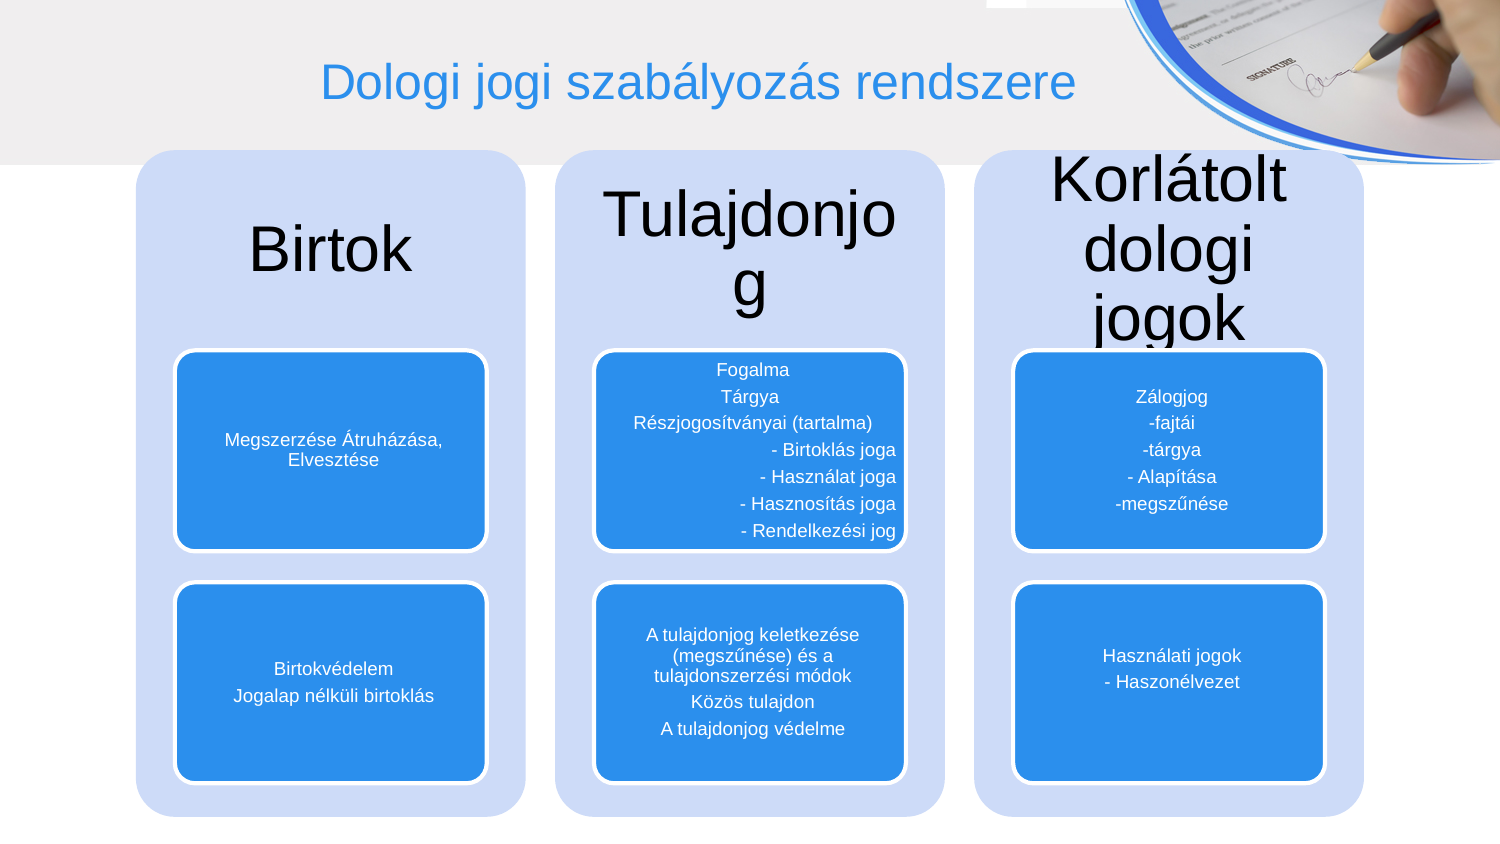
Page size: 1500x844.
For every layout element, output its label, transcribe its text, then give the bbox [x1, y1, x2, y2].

picture [0, 0, 1500, 844]
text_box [135, 149, 1365, 818]
list Dologi jogi szabályozás rendszere [0, 32, 1449, 127]
